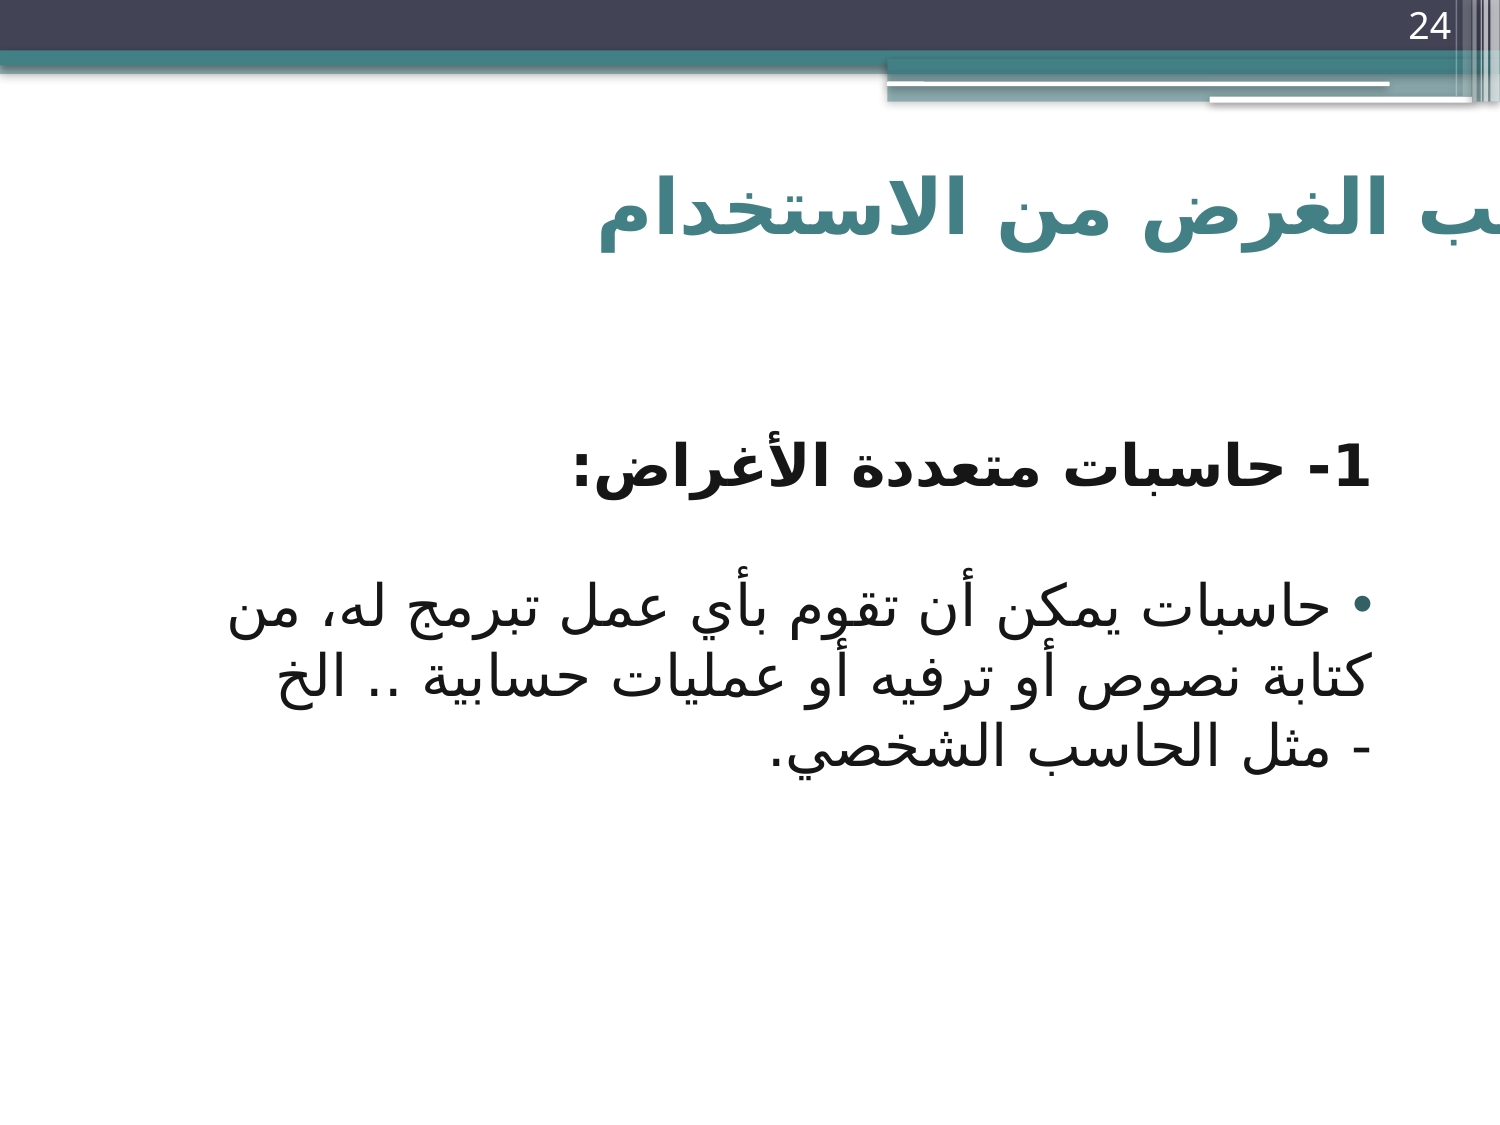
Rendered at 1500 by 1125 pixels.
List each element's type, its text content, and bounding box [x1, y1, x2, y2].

text_box 1- حاسبات متعددة الأغراض: حاسبات يمكن أن تقوم بأي عمل تبرمج له، من كتابة نصوص أو ترفيه أو عمليات حسابية .. الخ - مثل الحاسب الشخصي. [99, 420, 1388, 906]
slide_number 24 [1341, 0, 1466, 61]
text_box حسب الغرض من الاستخدام [581, 149, 1500, 258]
